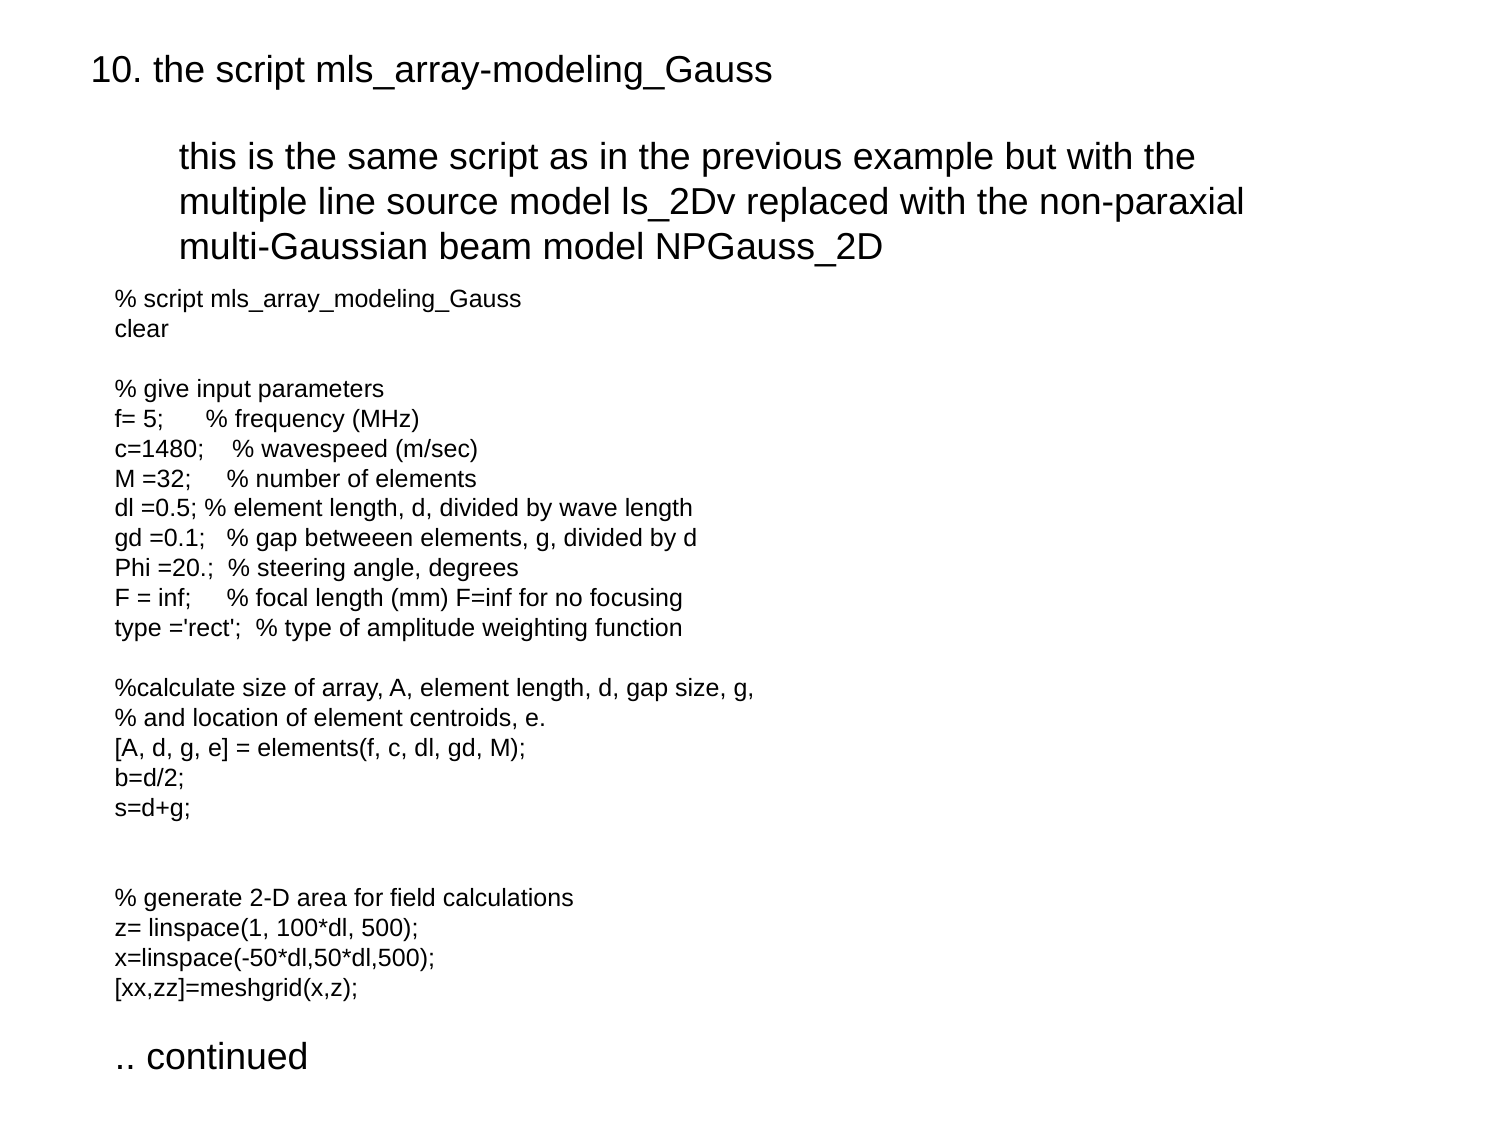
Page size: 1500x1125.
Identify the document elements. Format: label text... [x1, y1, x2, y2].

text_box this is the same script as in the previous example but with the multiple line source model ls_2Dv replaced with the non-paraxial multi-Gaussian beam model NPGauss_2D [163, 124, 1260, 275]
text_box .. continued [100, 1024, 324, 1085]
text_box 10. the script mls_array-modeling_Gauss [75, 37, 788, 98]
text_box % script mls_array_modeling_Gauss clear % give input parameters f= 5; % frequency (MHz) c=1480; % wavespeed (m/sec) M =32; % number of elements dl =0.5; % element length, d, divided by wave length gd =0.1; % gap betweeen elements, g, divided by d Phi =20.; % steering angle, degrees F = inf; % focal length (mm) F=inf for no focusing type ='rect'; % type of amplitude weighting function %calculate size of array, A, element length, d, gap size, g, % and location of element centroids, e. [A, d, g, e] = elements(f, c, dl, gd, M); b=d/2; s=d+g; % generate 2-D area for field calculations z= linspace(1, 100*dl, 500); x=linspace(-50*dl,50*dl,500); [xx,zz]=meshgrid(x,z); [99, 275, 850, 1039]
